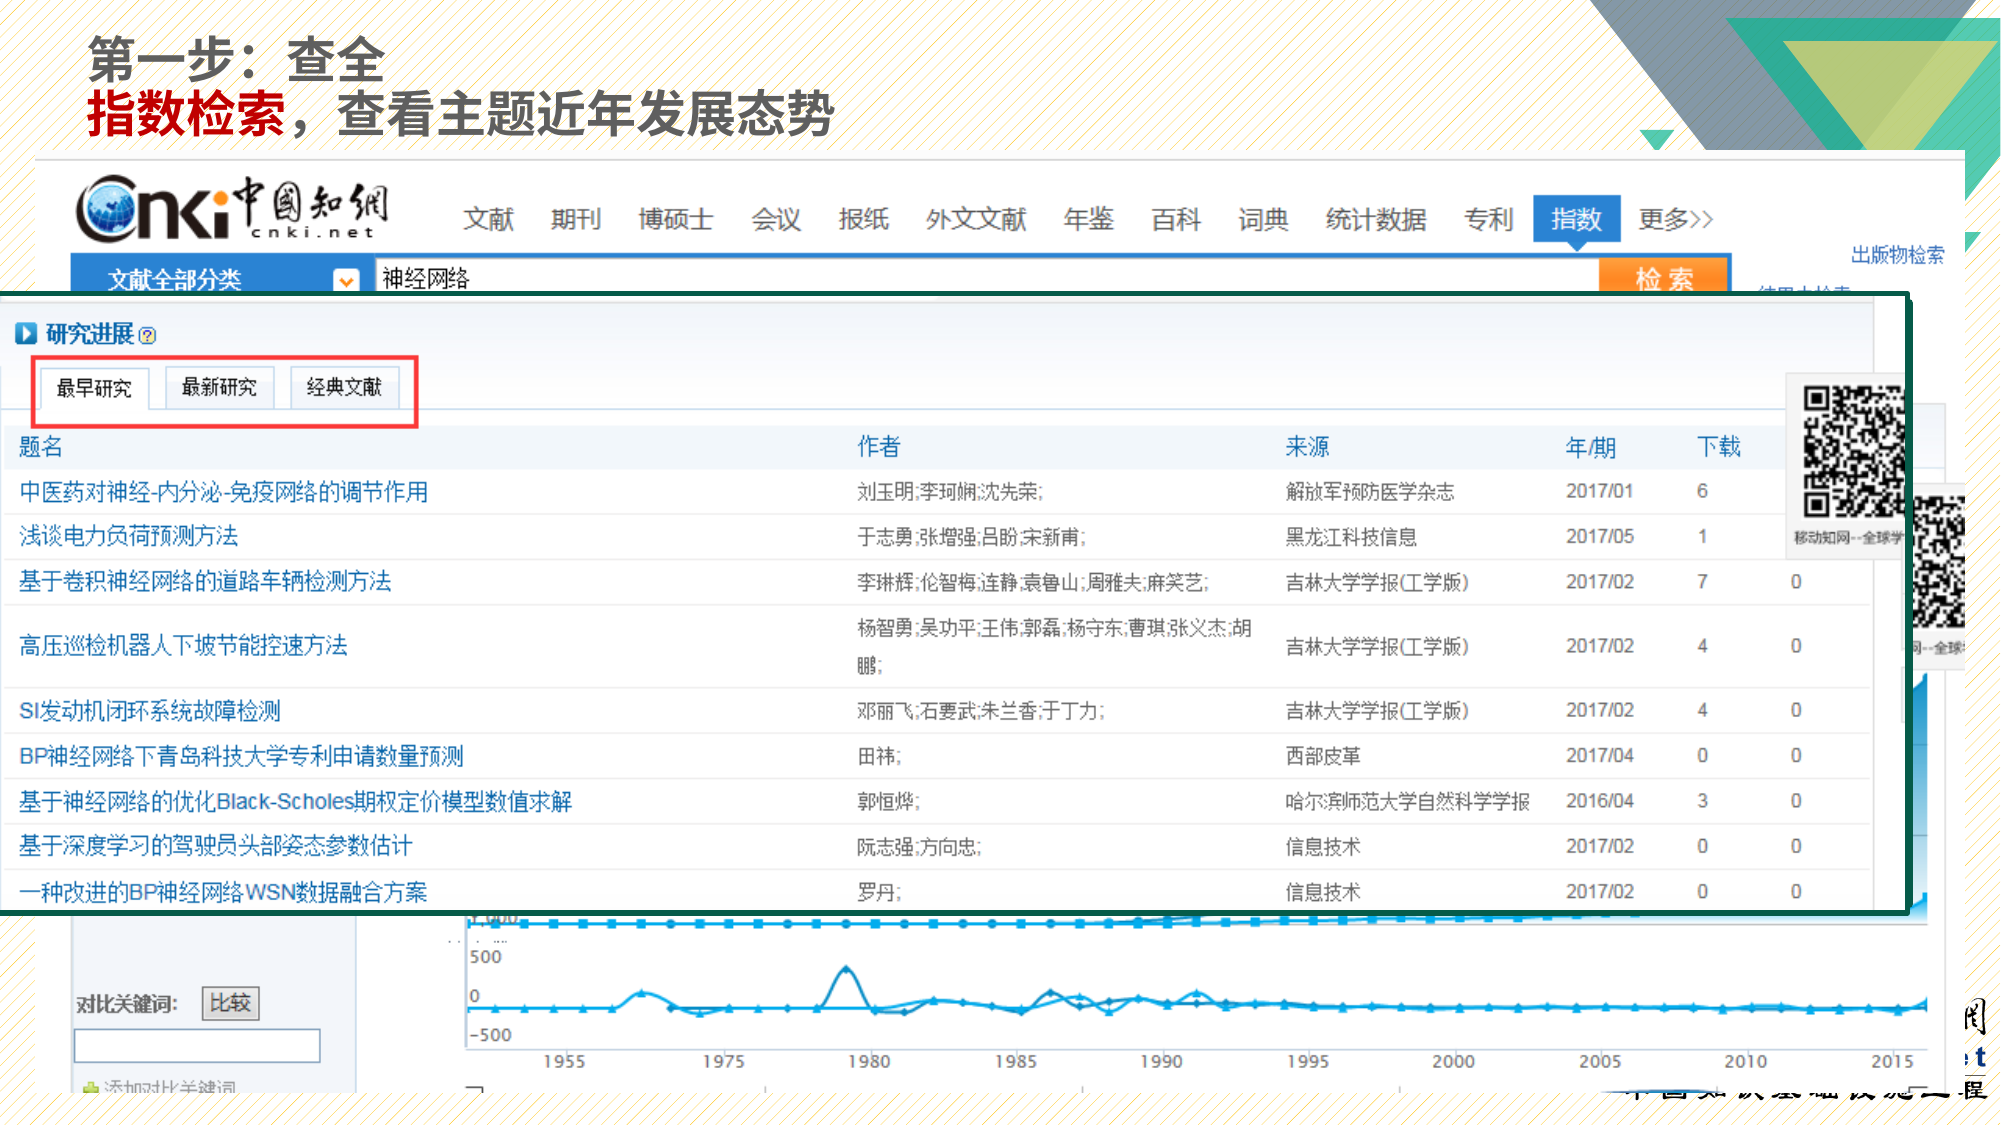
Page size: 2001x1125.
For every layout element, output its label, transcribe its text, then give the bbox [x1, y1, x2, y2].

picture [0, 150, 2001, 1125]
title 第一步：查全 指数检索，查看主题近年发展态势 [71, 19, 1596, 150]
